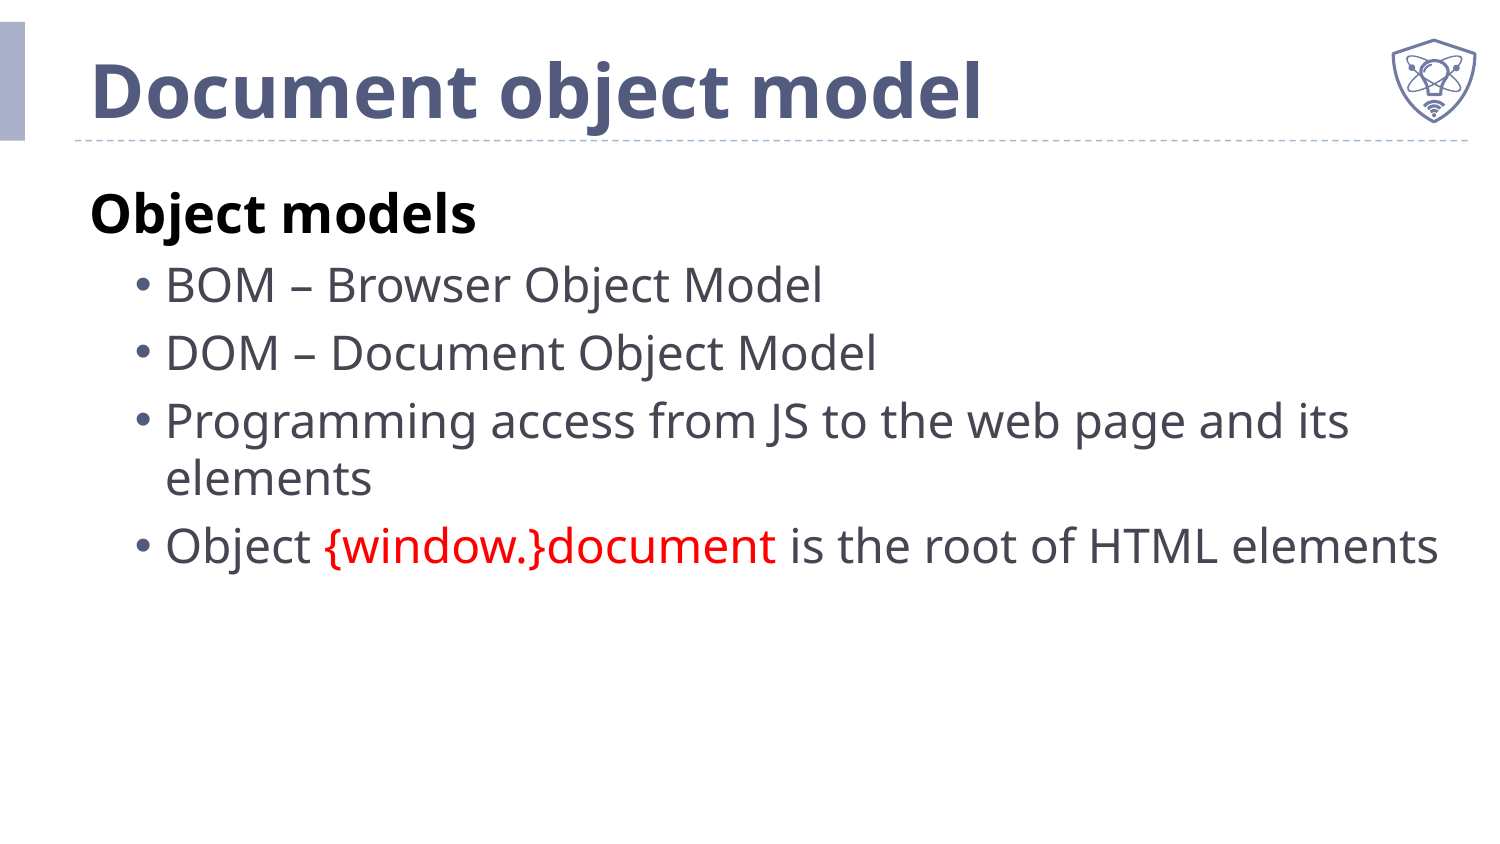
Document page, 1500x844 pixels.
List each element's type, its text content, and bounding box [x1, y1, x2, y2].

list Object models BOM – Browser Object Model DOM – Document Object Model Programming access from JS to the web page and its elements Object {window.}document is the root of HTML elements [75, 171, 1475, 835]
title Document object model [75, 18, 1475, 141]
